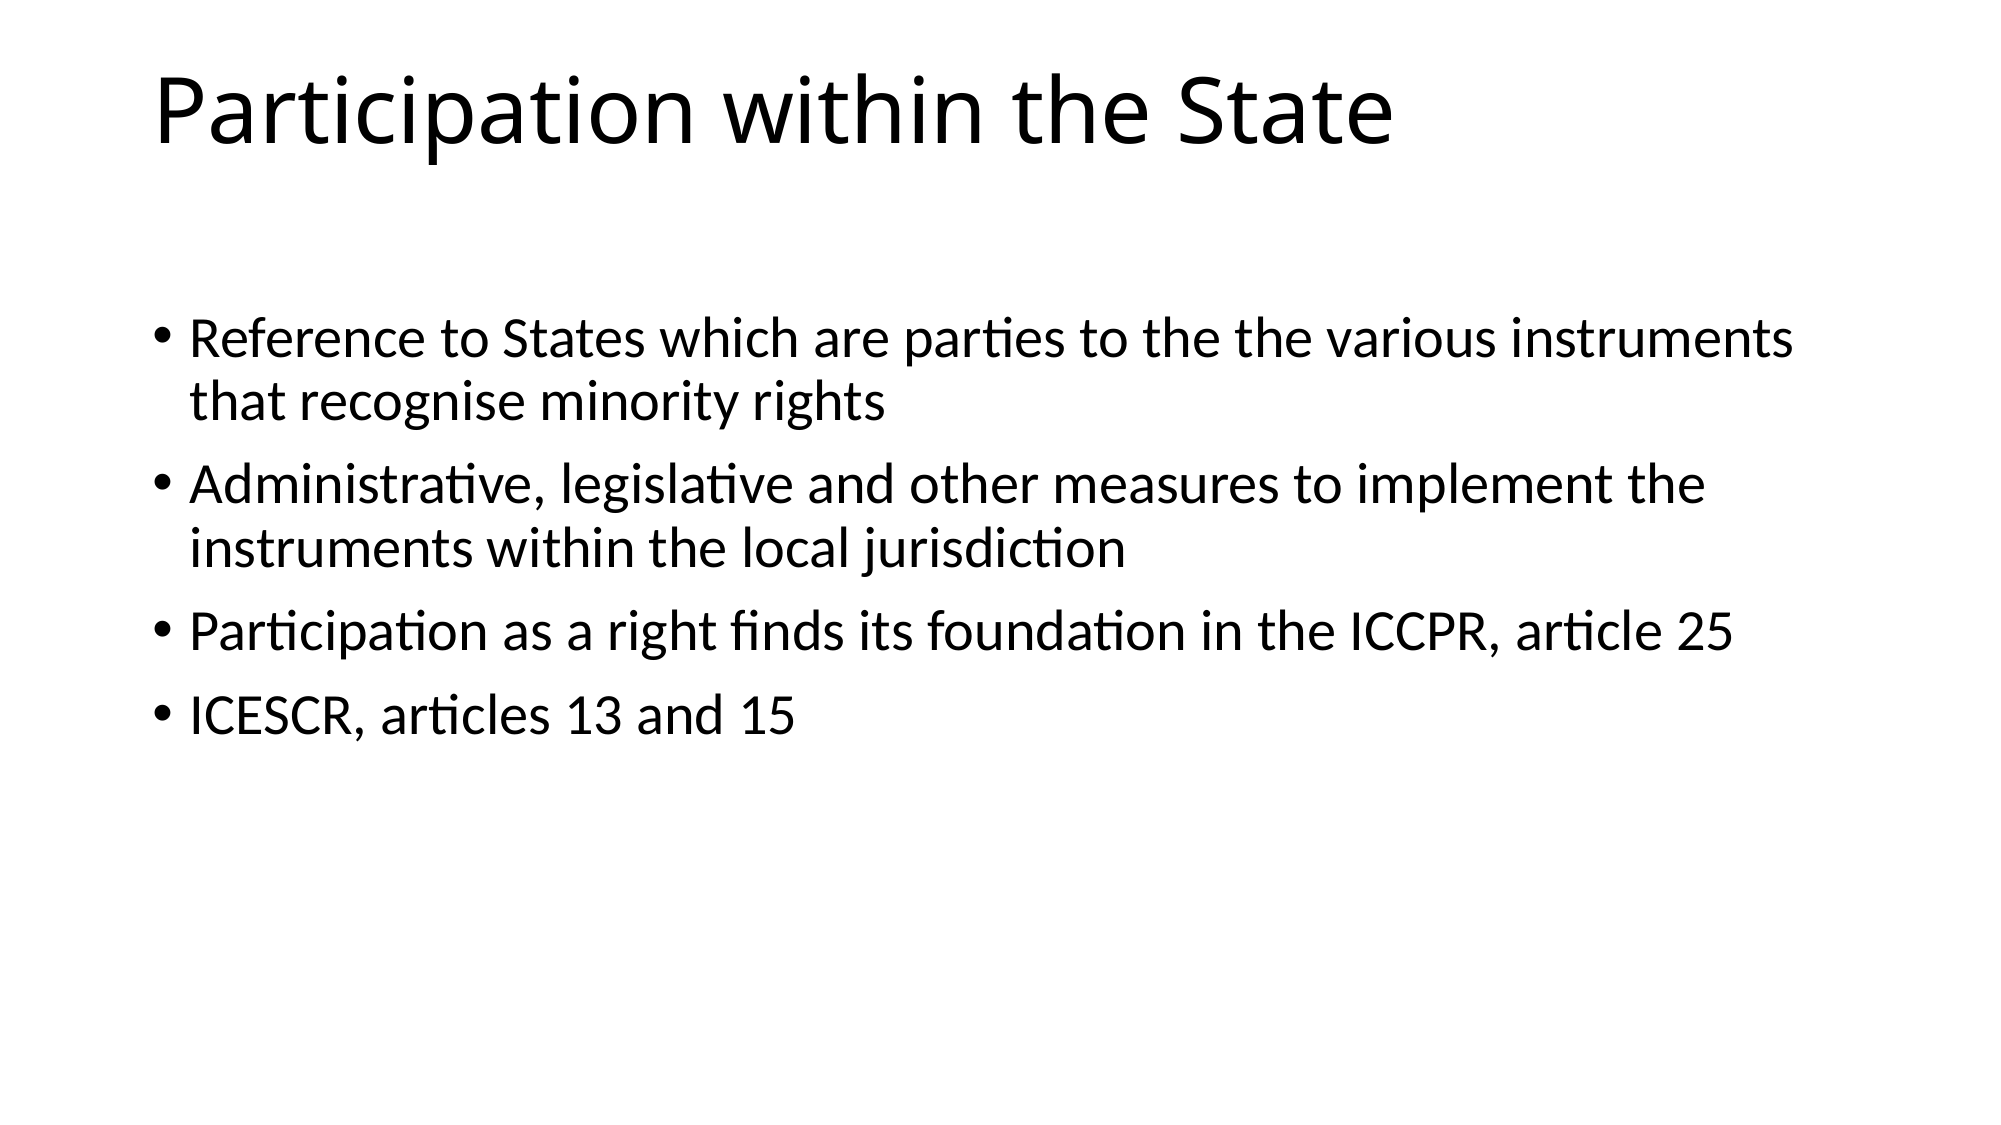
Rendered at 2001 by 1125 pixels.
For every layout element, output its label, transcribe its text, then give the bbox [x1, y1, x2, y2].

list Reference to States which are parties to the the various instruments that recognise minority rights Administrative, legislative and other measures to implement the instruments within the local jurisdiction Participation as a right finds its foundation in the ICCPR, article 25 ICESCR, articles 13 and 15 [137, 299, 1863, 1014]
title Participation within the State [137, 59, 1863, 278]
